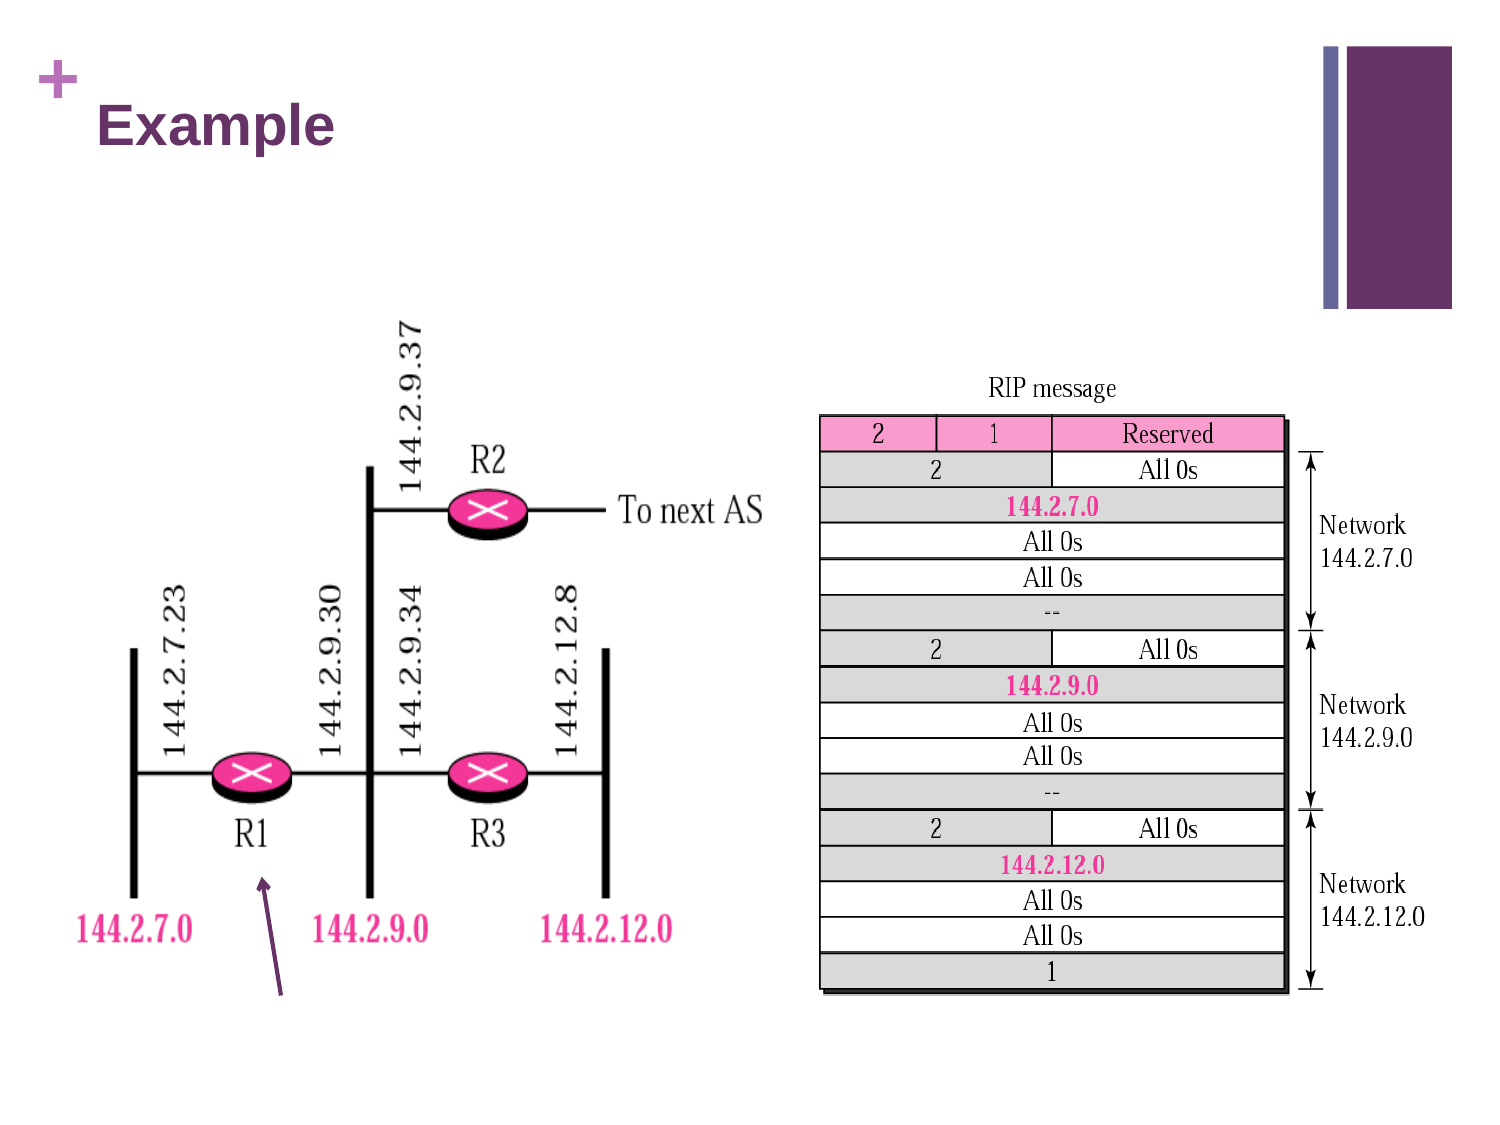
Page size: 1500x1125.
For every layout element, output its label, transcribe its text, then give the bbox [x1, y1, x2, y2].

picture [818, 371, 1426, 996]
title Example [81, 79, 1322, 263]
picture [74, 320, 764, 955]
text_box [261, 876, 282, 997]
